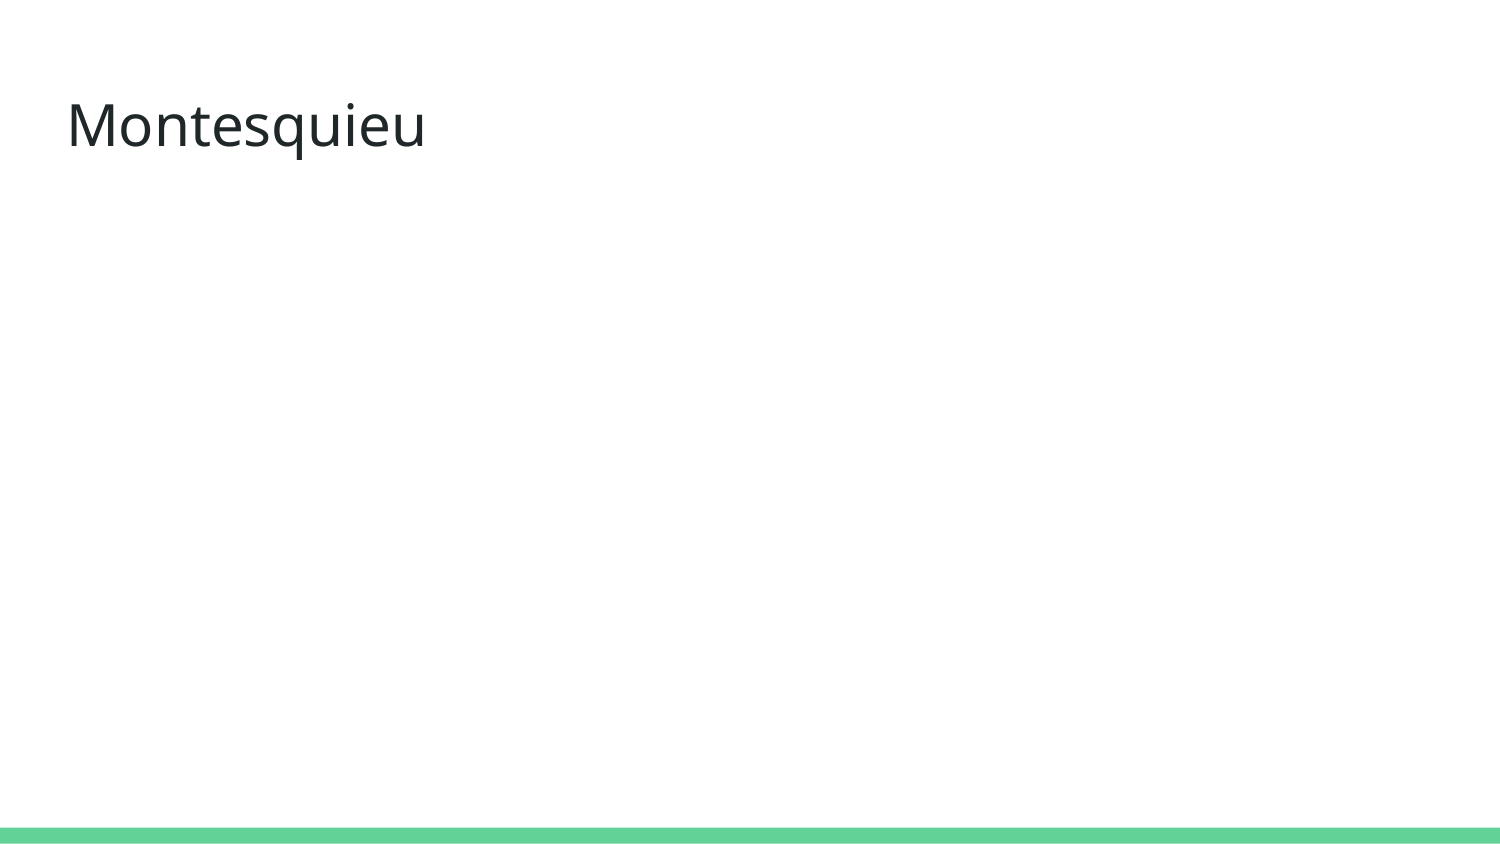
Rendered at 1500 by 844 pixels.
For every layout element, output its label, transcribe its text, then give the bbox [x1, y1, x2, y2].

title Montesquieu [51, 72, 1449, 167]
